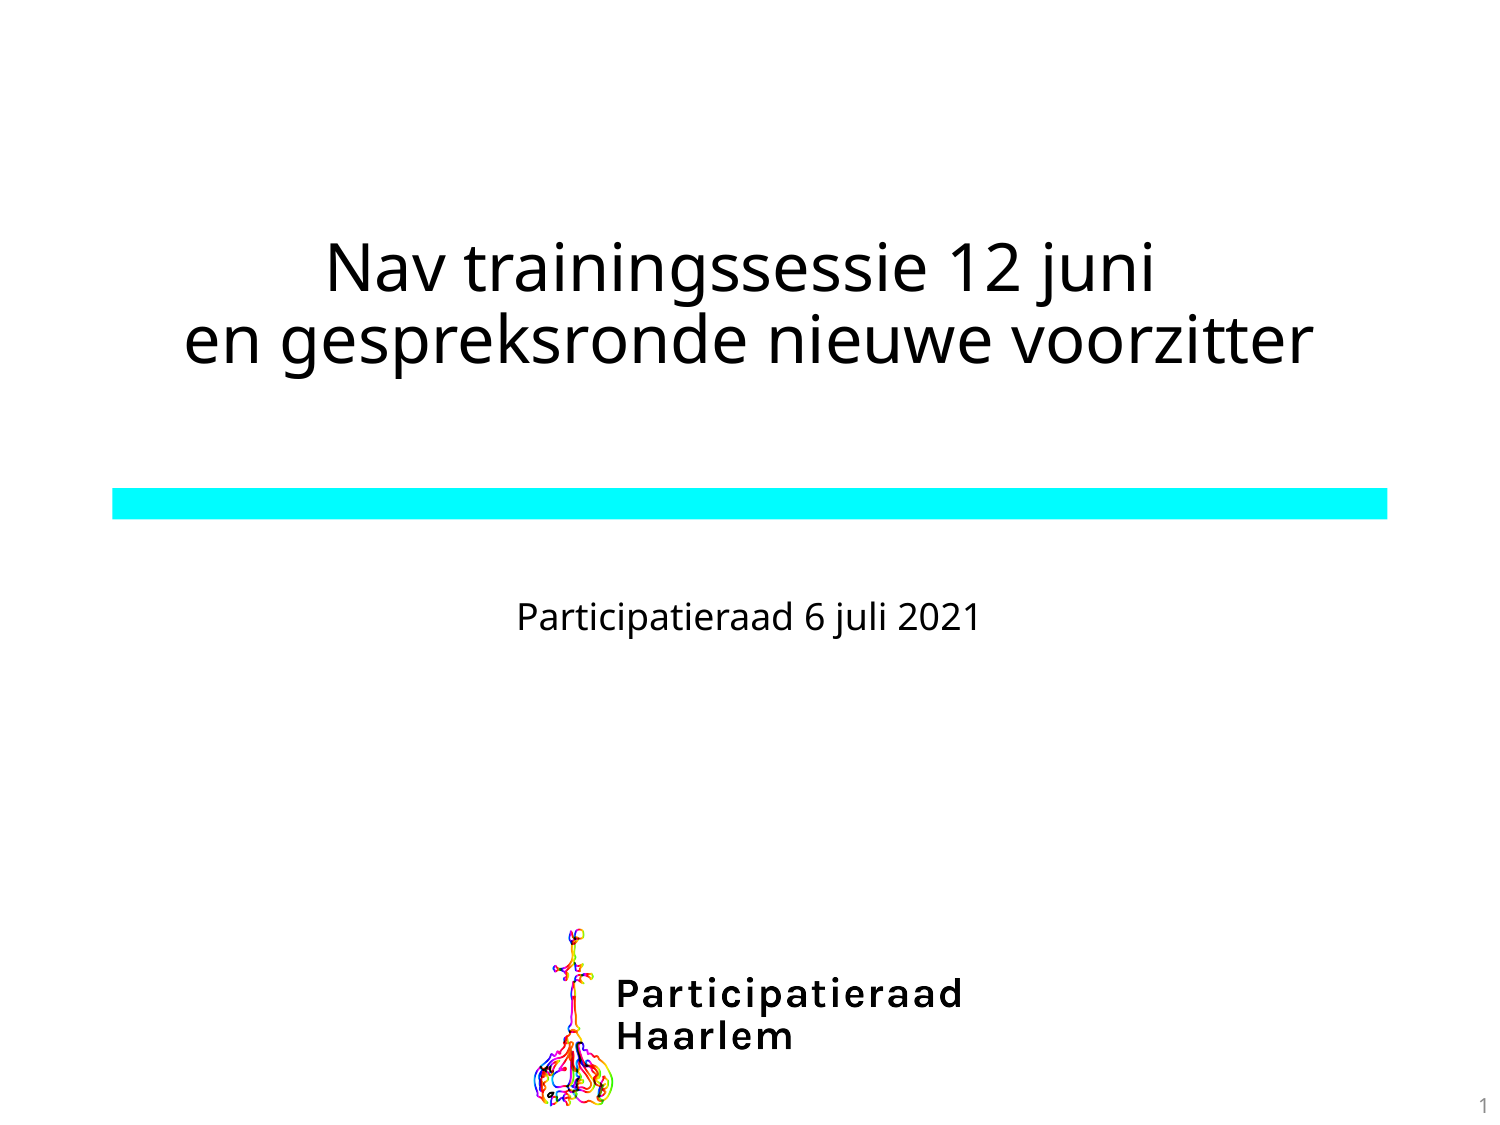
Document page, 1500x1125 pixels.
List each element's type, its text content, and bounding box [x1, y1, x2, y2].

picture [525, 922, 975, 1113]
slide_number 1 [1167, 1077, 1500, 1125]
title Nav trainingssessie 12 juni en gespreksronde nieuwe voorzitter [112, 184, 1388, 386]
subtitle Participatieraad 6 juli 2021 [187, 590, 1313, 863]
